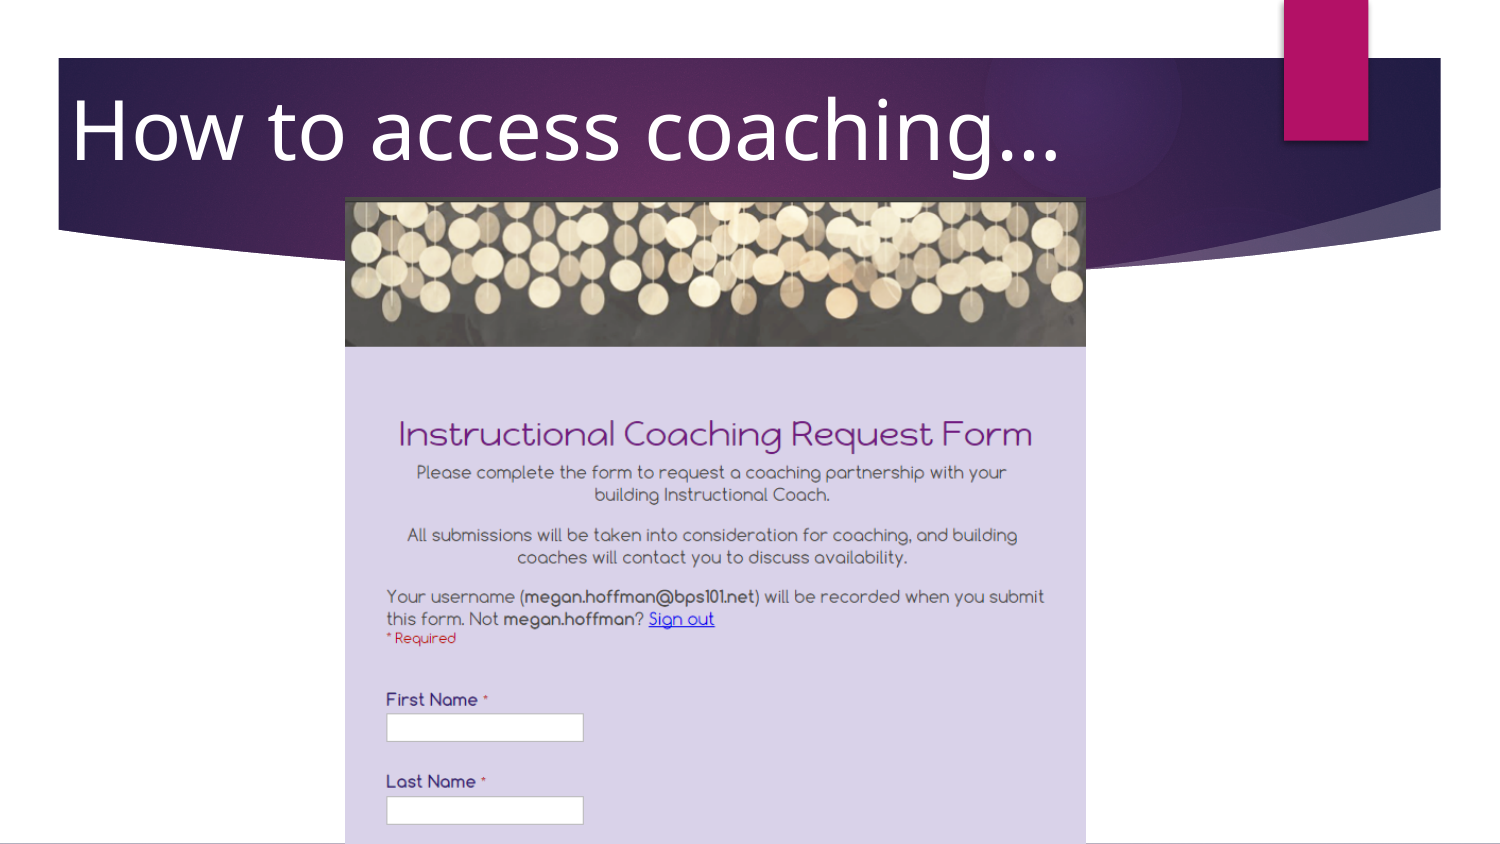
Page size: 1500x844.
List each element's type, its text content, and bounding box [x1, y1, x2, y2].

title How to access coaching… [69, 67, 1362, 178]
picture [345, 197, 1087, 844]
